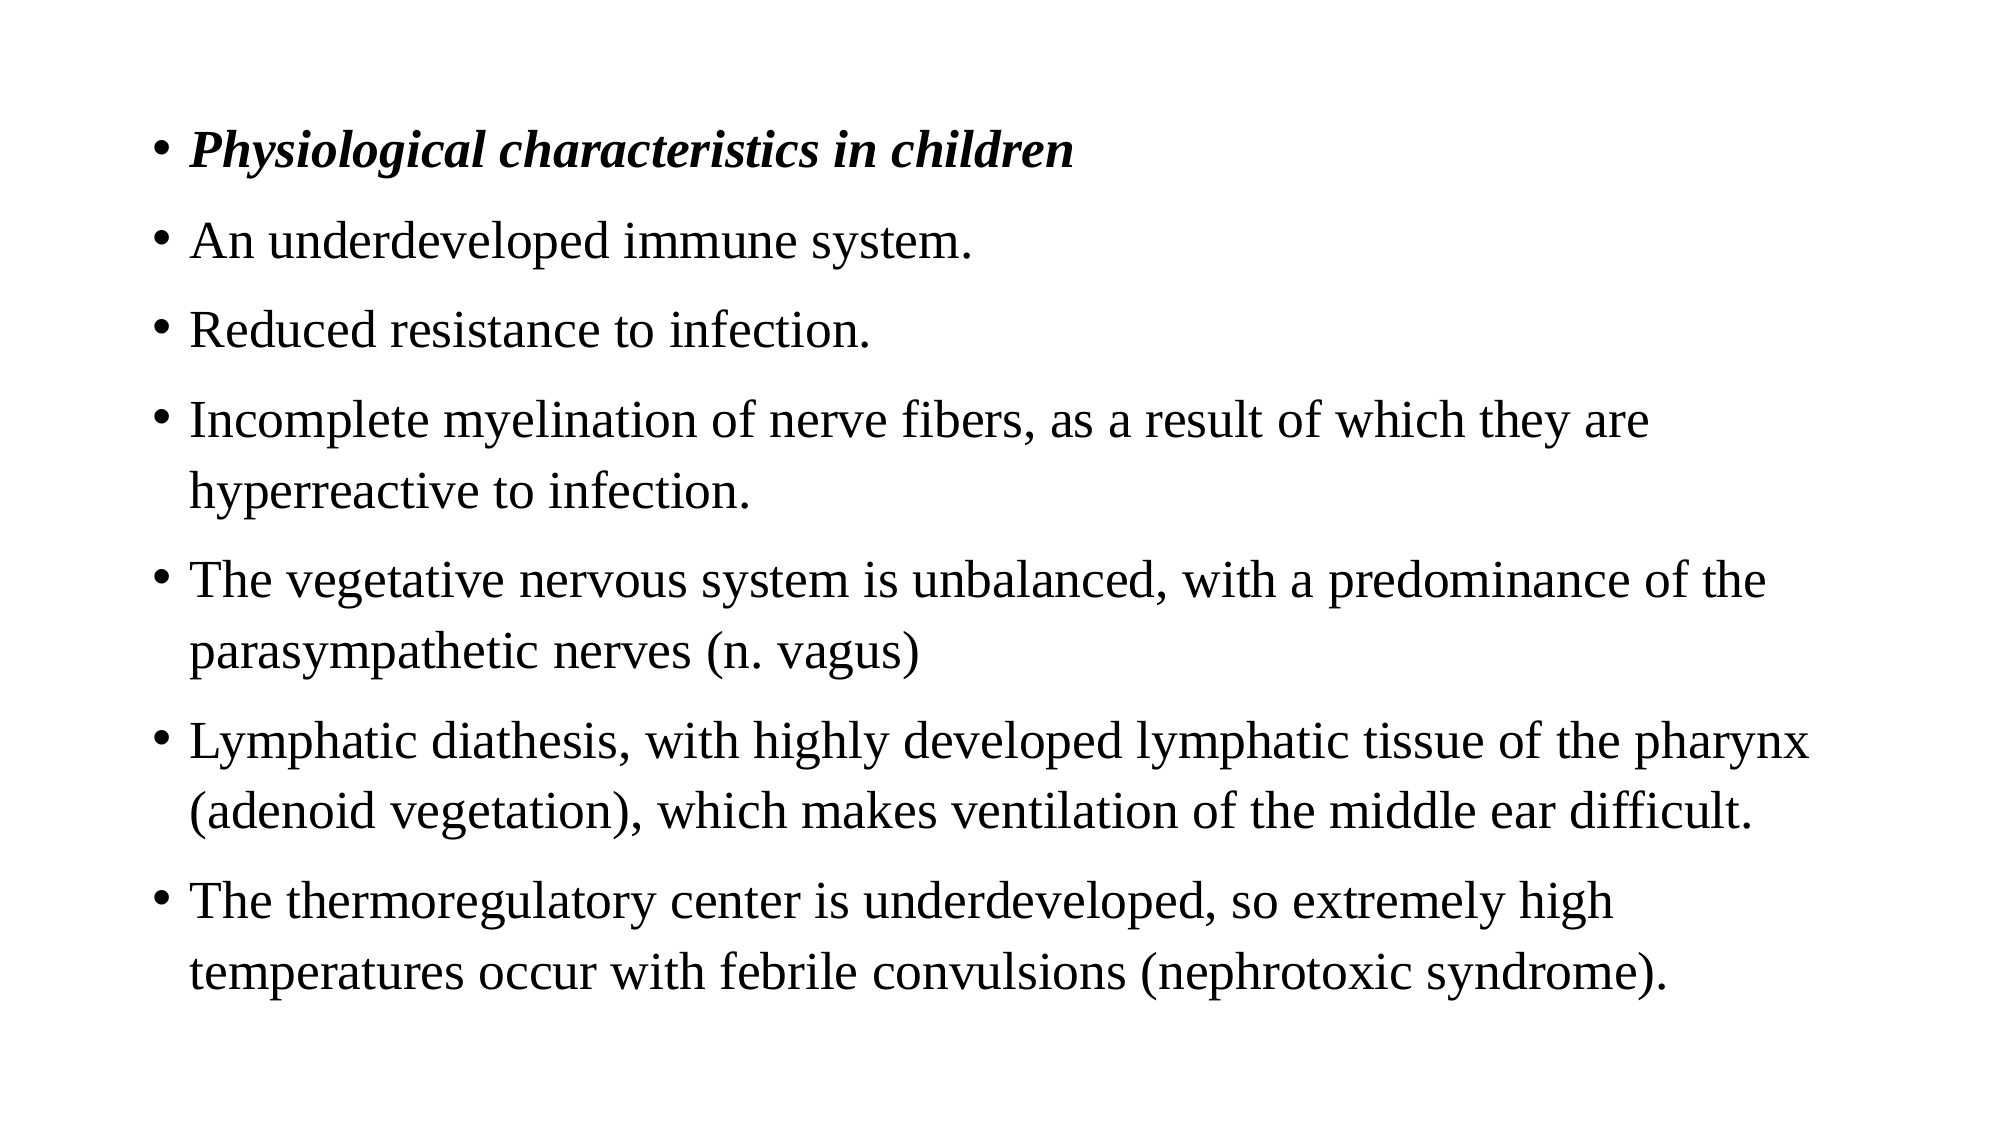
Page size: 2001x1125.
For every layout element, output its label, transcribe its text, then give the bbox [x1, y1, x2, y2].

list Physiological characteristics in children An underdeveloped immune system. Reduced resistance to infection. Incomplete myelination of nerve fibers, as a result of which they are hyperreactive to infection. The vegetative nervous system is unbalanced, with a predominance of the parasympathetic nerves (n. vagus) Lymphatic diathesis, with highly developed lymphatic tissue of the pharynx (adenoid vegetation), which makes ventilation of the middle ear difficult. The thermoregulatory center is underdeveloped, so extremely high temperatures occur with febrile convulsions (nephrotoxic syndrome). [137, 113, 1863, 1012]
